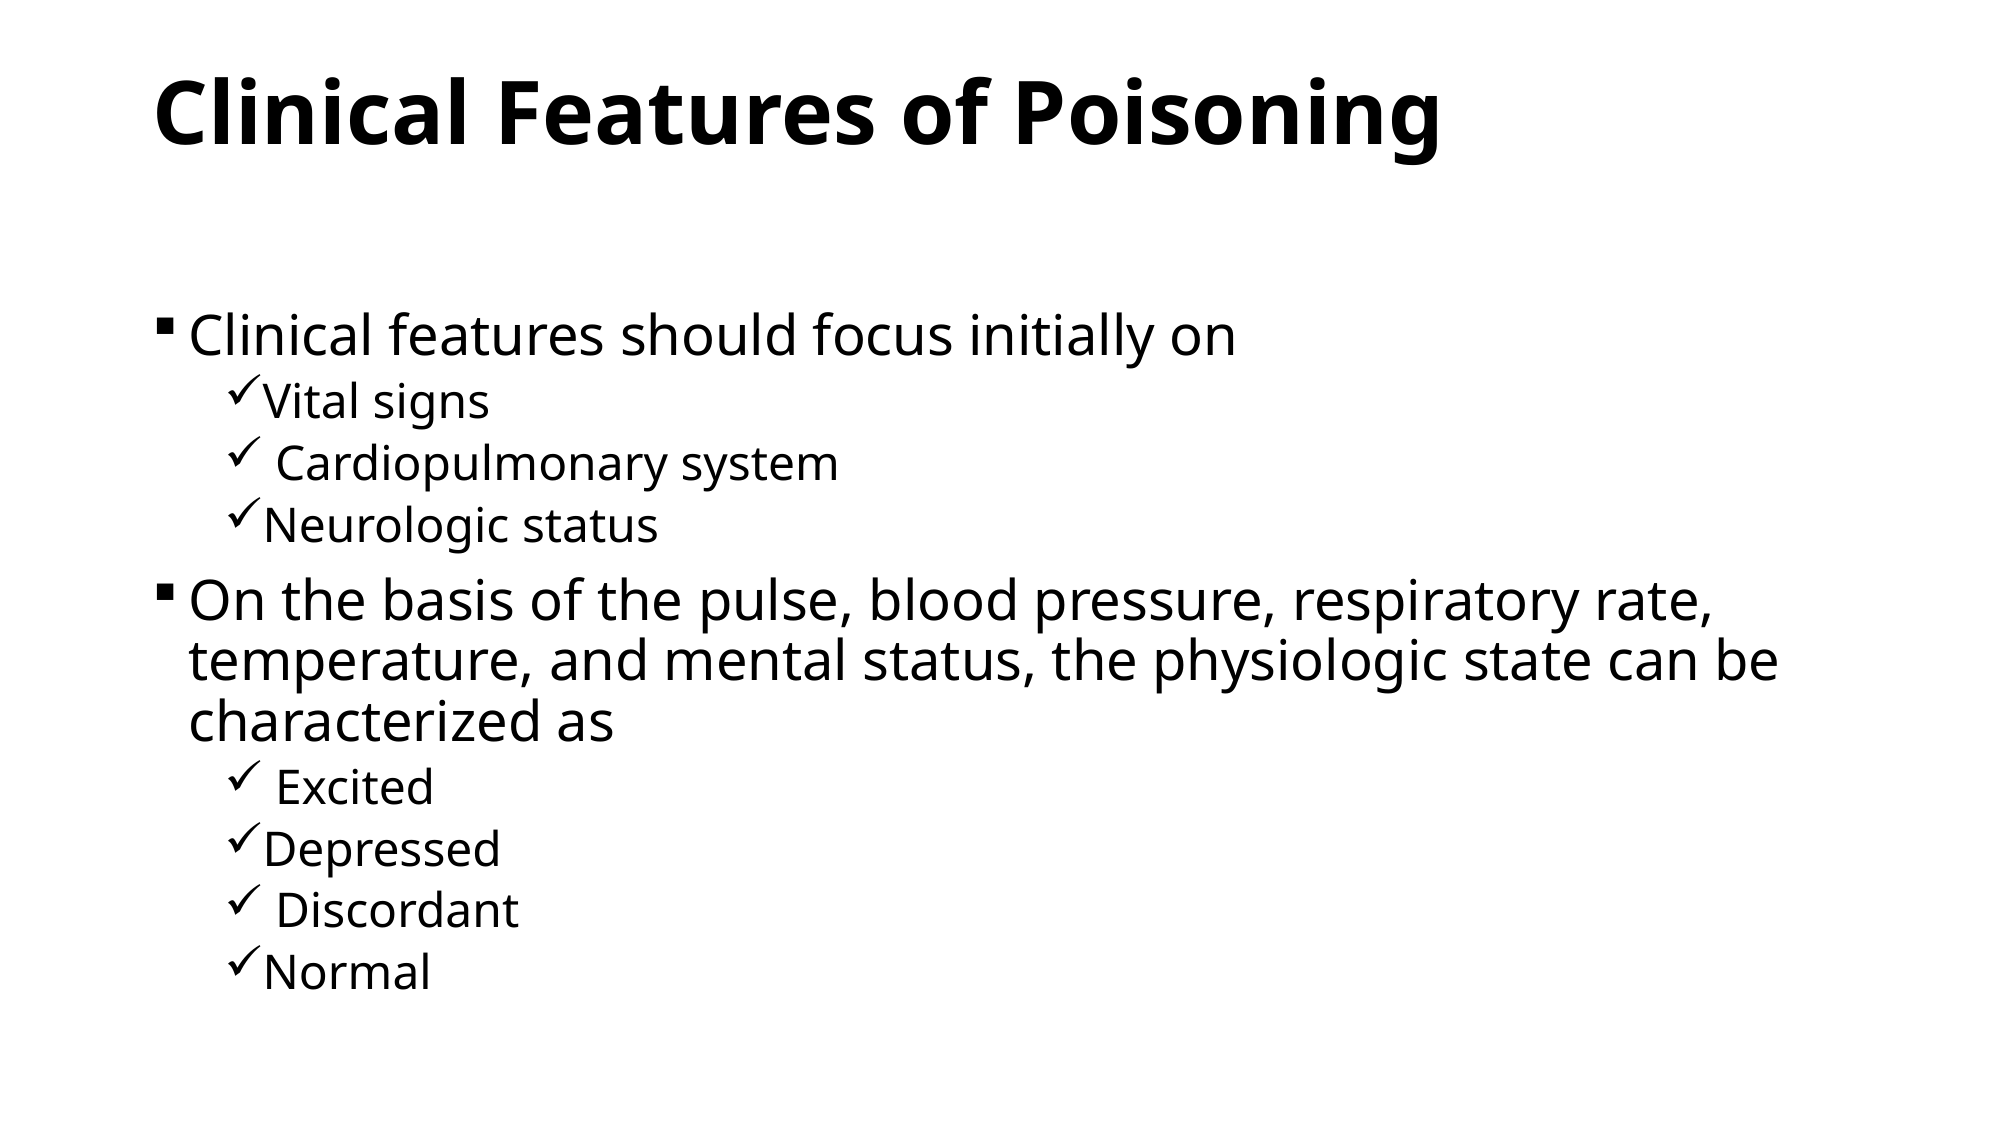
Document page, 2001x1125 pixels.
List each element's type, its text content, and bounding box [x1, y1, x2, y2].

list Clinical features should focus initially on Vital signs Cardiopulmonary system Neurologic status On the basis of the pulse, blood pressure, respiratory rate, temperature, and mental status, the physiologic state can be characterized as Excited Depressed Discordant Normal [137, 299, 1863, 1014]
title Clinical Features of Poisoning [137, 59, 1863, 278]
